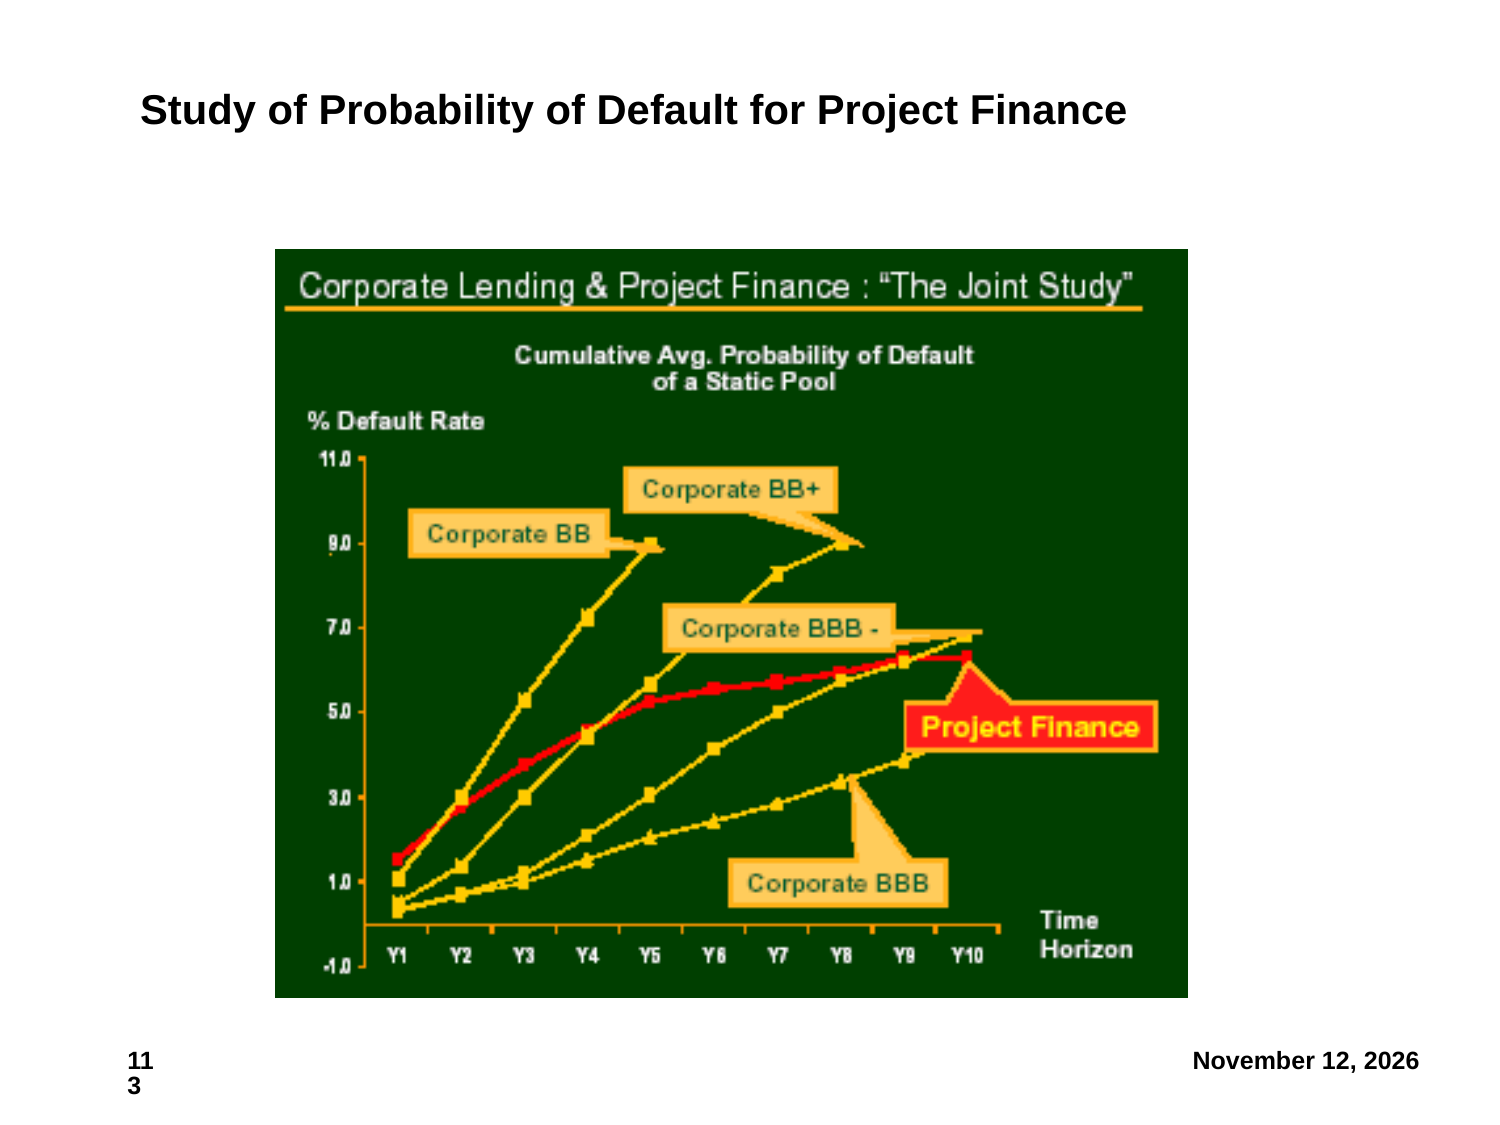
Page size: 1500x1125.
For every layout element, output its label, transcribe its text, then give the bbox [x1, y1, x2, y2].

title Study of Probability of Default for Project Finance [124, 74, 1376, 226]
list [274, 249, 1188, 998]
